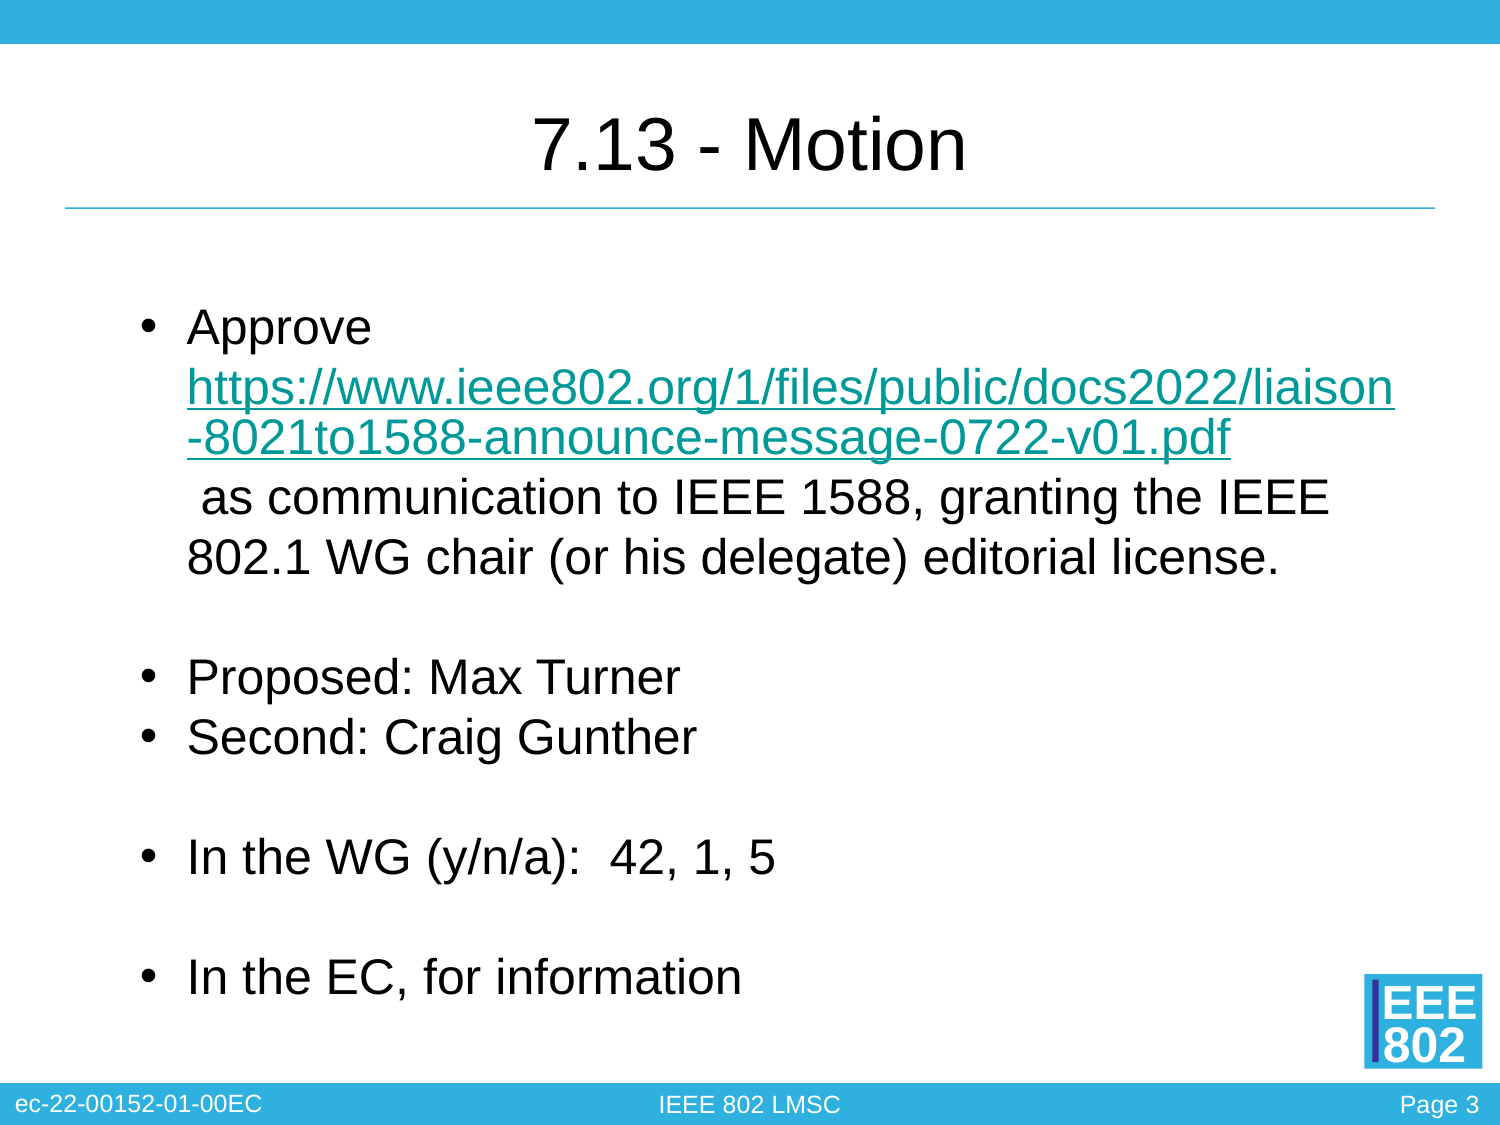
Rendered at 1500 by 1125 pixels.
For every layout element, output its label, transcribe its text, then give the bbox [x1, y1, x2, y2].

text_box Approve https://www.ieee802.org/1/files/public/docs2022/liaison-8021to1588-announce-message-0722-v01.pdf as communication to IEEE 1588, granting the IEEE 802.1 WG chair (or his delegate) editorial license. Proposed: Max Turner Second: Craig Gunther In the WG (y/n/a): 42, 1, 5 In the EC, for information [125, 287, 1425, 963]
title 7.13 - Motion [75, 75, 1425, 205]
